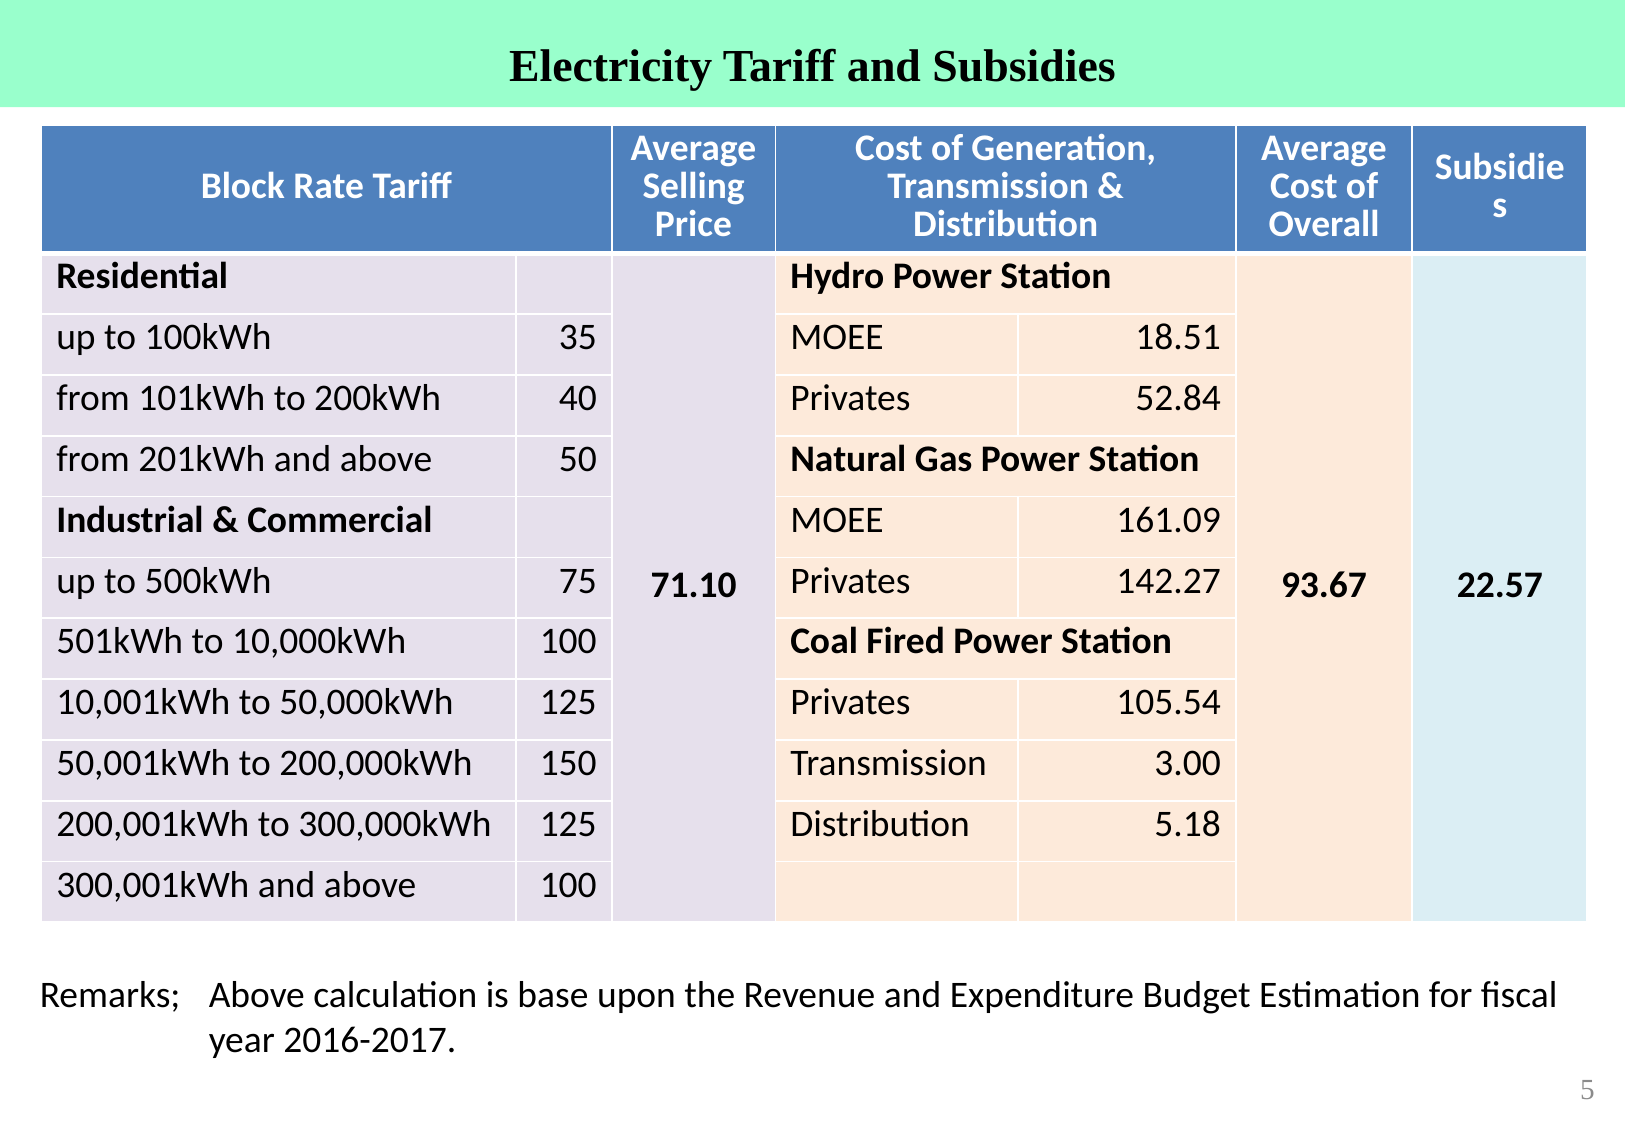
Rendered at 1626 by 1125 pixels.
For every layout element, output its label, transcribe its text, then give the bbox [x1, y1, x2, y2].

table_cell MOEE [776, 315, 1017, 374]
table_cell [776, 862, 1017, 921]
table_cell Coal Fired Power Station [776, 619, 1235, 678]
table_header Average Cost of Overall [1237, 126, 1411, 251]
table_cell 93.67 [1237, 256, 1411, 921]
table_cell 35 [517, 315, 611, 374]
table_cell 200,001kWh to 300,000kWh [42, 802, 515, 861]
table_cell 300,001kWh and above [42, 862, 515, 921]
table_header Average Selling Price [613, 126, 775, 251]
table_cell [517, 497, 611, 557]
table_cell 75 [517, 558, 611, 617]
slide_number 5 [1550, 1050, 1625, 1125]
table_cell 50 [517, 437, 611, 496]
table_cell Hydro Power Station [776, 256, 1235, 313]
table_cell Industrial & Commercial [42, 497, 515, 557]
table_cell Privates [776, 558, 1017, 617]
table_cell 50,001kWh to 200,000kWh [42, 741, 515, 800]
table_cell Privates [776, 376, 1017, 435]
text_box Electricity Tariff and Subsidies [0, 0, 1625, 108]
table_cell 22.57 [1413, 256, 1586, 921]
table_cell Privates [776, 680, 1017, 739]
table_cell from 101kWh to 200kWh [42, 376, 515, 435]
table_cell up to 100kWh [42, 315, 515, 374]
table_header Subsidies [1413, 126, 1586, 251]
table_cell 105.54 [1019, 680, 1235, 739]
table_cell 10,001kWh to 50,000kWh [42, 680, 515, 739]
table_cell Transmission [776, 741, 1017, 800]
table_cell 52.84 [1019, 376, 1235, 435]
table_cell 161.09 [1019, 497, 1235, 557]
table_cell 100 [517, 619, 611, 678]
table_cell 5.18 [1019, 802, 1235, 861]
table_cell 501kWh to 10,000kWh [42, 619, 515, 678]
table_cell MOEE [776, 497, 1017, 557]
table_cell 3.00 [1019, 741, 1235, 800]
table_cell 71.10 [613, 256, 775, 921]
table_cell 142.27 [1019, 558, 1235, 617]
table_cell [1019, 862, 1235, 921]
table_cell 125 [517, 802, 611, 861]
table_cell [517, 256, 611, 313]
table_cell 150 [517, 741, 611, 800]
text_box Remarks; Above calculation is base upon the Revenue and Expenditure Budget Estimation for fiscal year 2016-2017. [24, 962, 1575, 1068]
table_cell up to 500kWh [42, 558, 515, 617]
table_cell Residential [42, 256, 515, 313]
table_header Cost of Generation, Transmission & Distribution [776, 126, 1235, 251]
table_cell 18.51 [1019, 315, 1235, 374]
table_cell 125 [517, 680, 611, 739]
table_cell 100 [517, 862, 611, 921]
table_cell 40 [517, 376, 611, 435]
table_cell from 201kWh and above [42, 437, 515, 496]
table_cell Natural Gas Power Station [776, 437, 1235, 496]
table_cell Distribution [776, 802, 1017, 861]
table_header Block Rate Tariff [42, 126, 611, 251]
